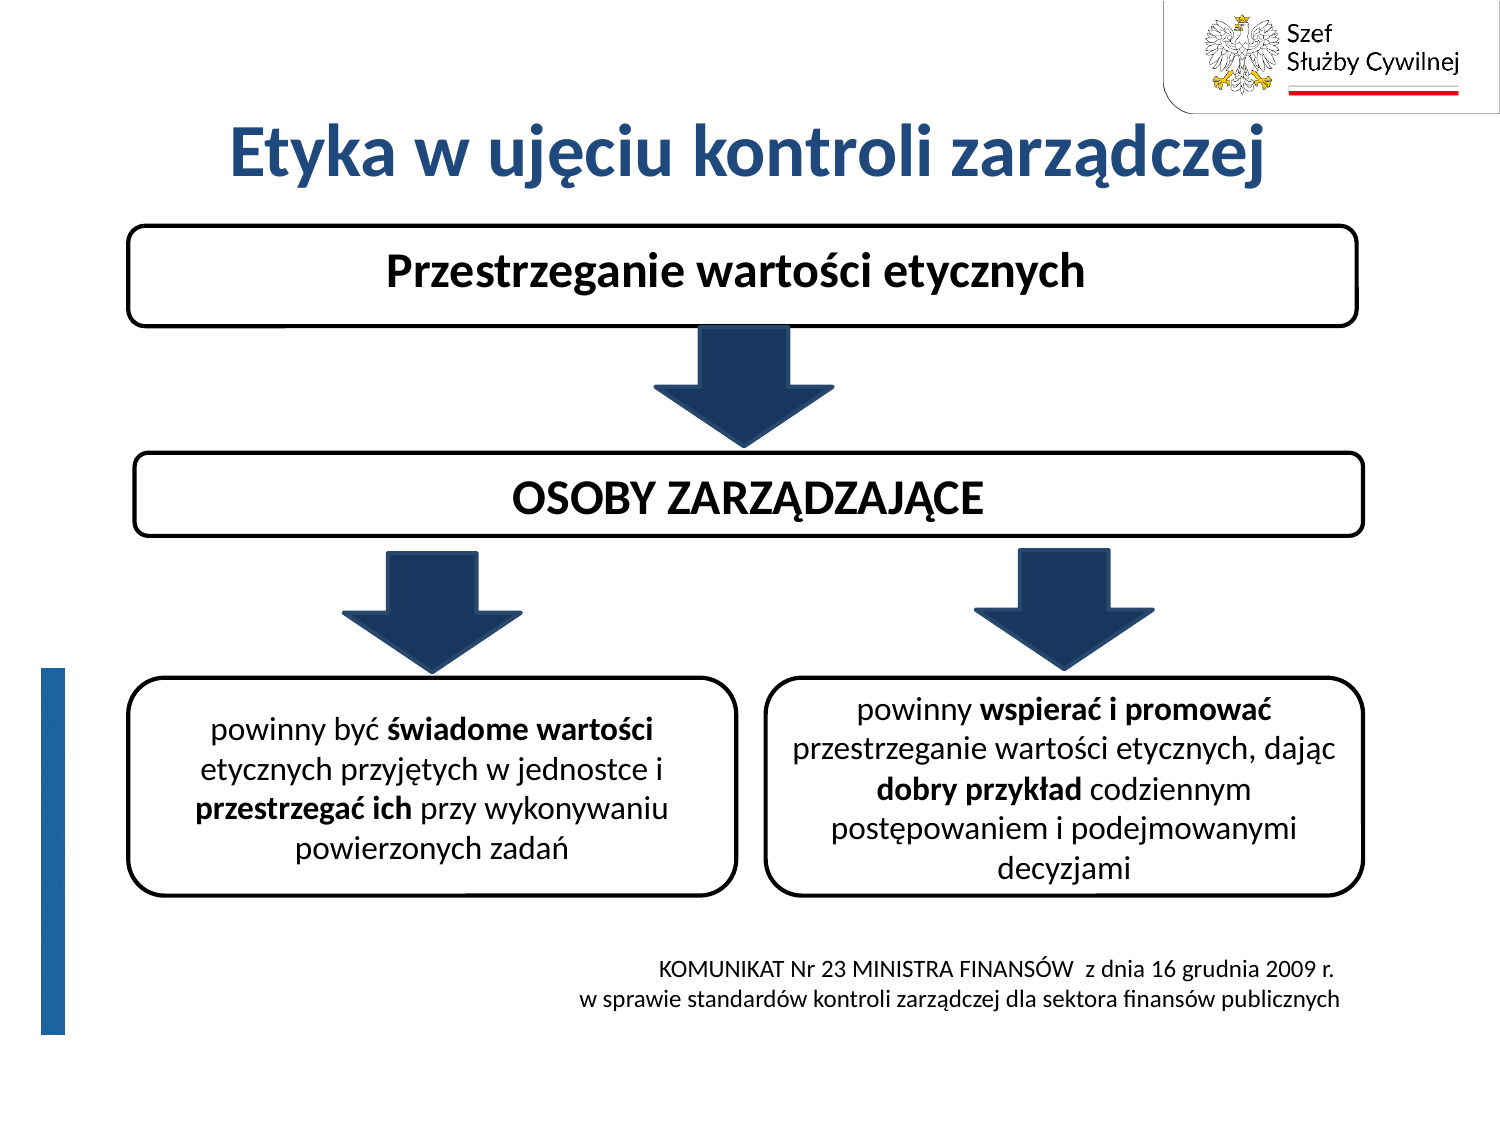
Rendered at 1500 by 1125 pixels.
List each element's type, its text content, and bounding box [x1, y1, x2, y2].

text_box [341, 551, 523, 674]
title Etyka w ujęciu kontroli zarządczej [98, 94, 1400, 219]
picture [1163, 0, 1500, 114]
text_box powinny wspierać i promować przestrzeganie wartości etycznych, dając dobry przykład codziennym postępowaniem i podejmowanymi decyzjami [763, 675, 1366, 898]
text_box [973, 548, 1155, 671]
picture [41, 668, 64, 1035]
text_box [64, 219, 1424, 1035]
text_box Przestrzeganie wartości etycznych [126, 223, 1359, 329]
text_box powinny być świadome wartości etycznych przyjętych w jednostce i przestrzegać ich przy wykonywaniu powierzonych zadań [126, 675, 739, 898]
text_box [653, 325, 835, 449]
text_box OSOBY ZARZĄDZAJĄCE [132, 450, 1366, 538]
text_box KOMUNIKAT Nr 23 MINISTRA FINANSÓW z dnia 16 grudnia 2009 r. w sprawie standardów kontroli zarządczej dla sektora finansów publicznych [210, 944, 1357, 1020]
